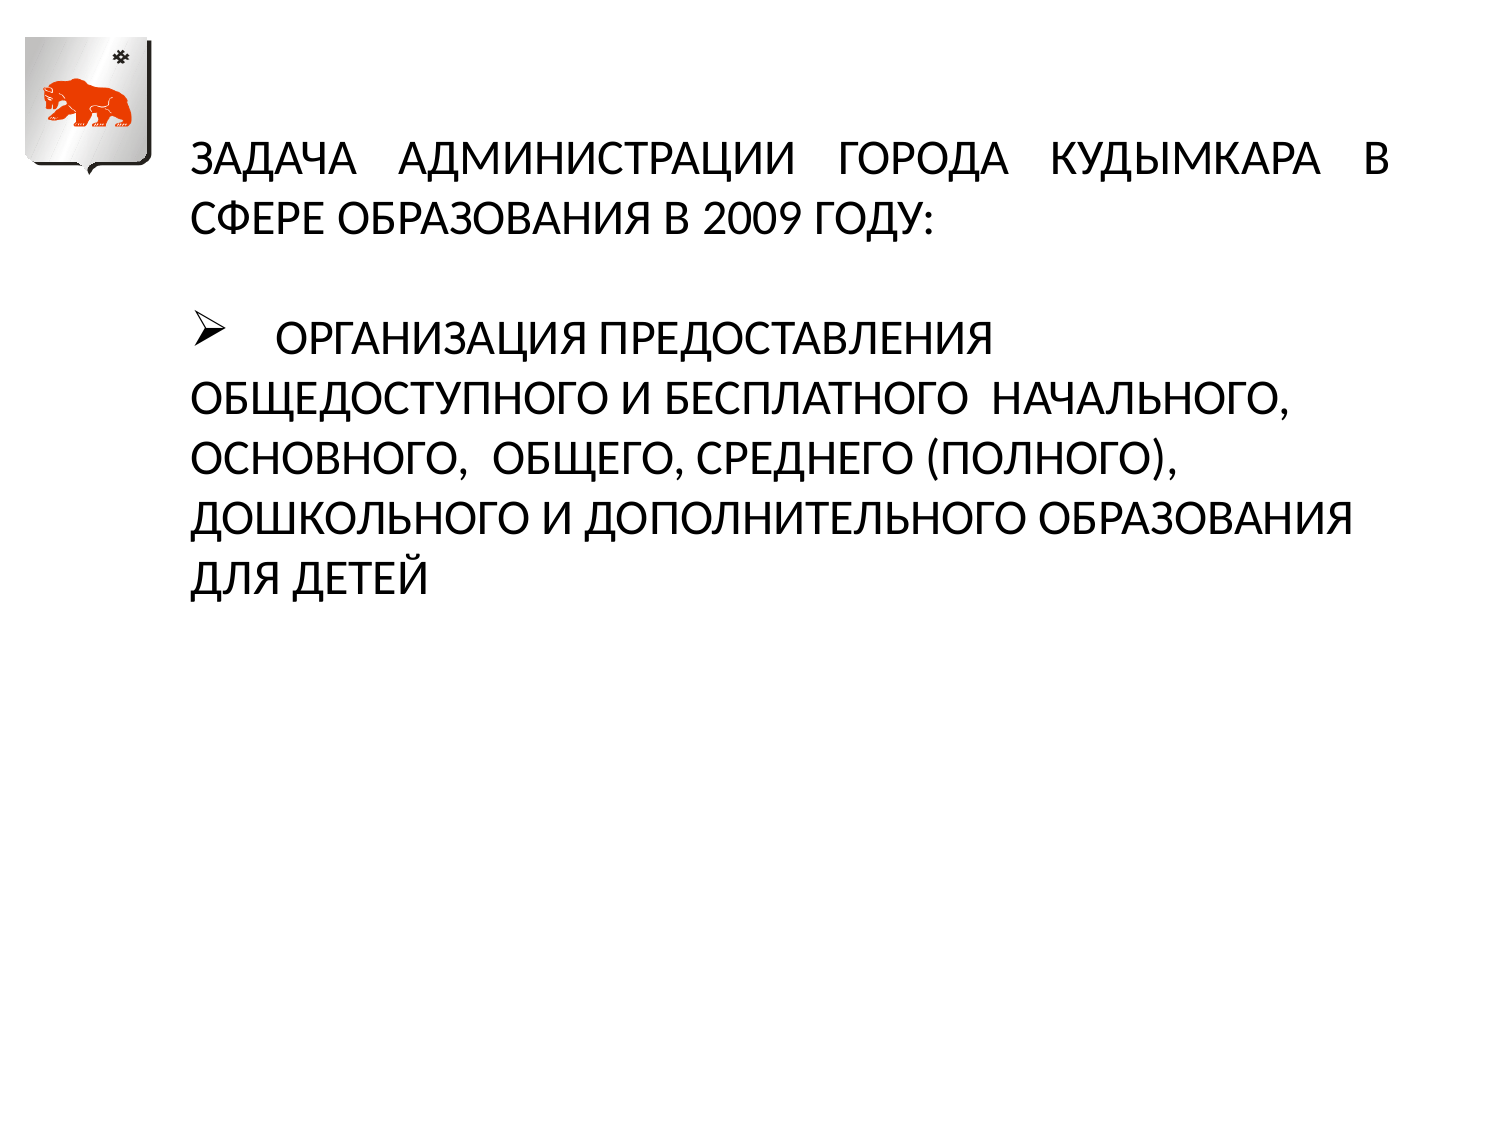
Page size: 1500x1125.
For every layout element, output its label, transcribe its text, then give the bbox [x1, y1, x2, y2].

text_box ЗАДАЧА АДМИНИСТРАЦИИ ГОРОДА КУДЫМКАРА В СФЕРЕ ОБРАЗОВАНИЯ В 2009 ГОДУ: ОРГАНИЗАЦИЯ ПРЕДОСТАВЛЕНИЯ ОБЩЕДОСТУПНОГО И БЕСПЛАТНОГО НАЧАЛЬНОГО, ОСНОВНОГО, ОБЩЕГО, СРЕДНЕГО (ПОЛНОГО), ДОШКОЛЬНОГО И ДОПОЛНИТЕЛЬНОГО ОБРАЗОВАНИЯ ДЛЯ ДЕТЕЙ [175, 117, 1407, 732]
picture [23, 34, 153, 176]
